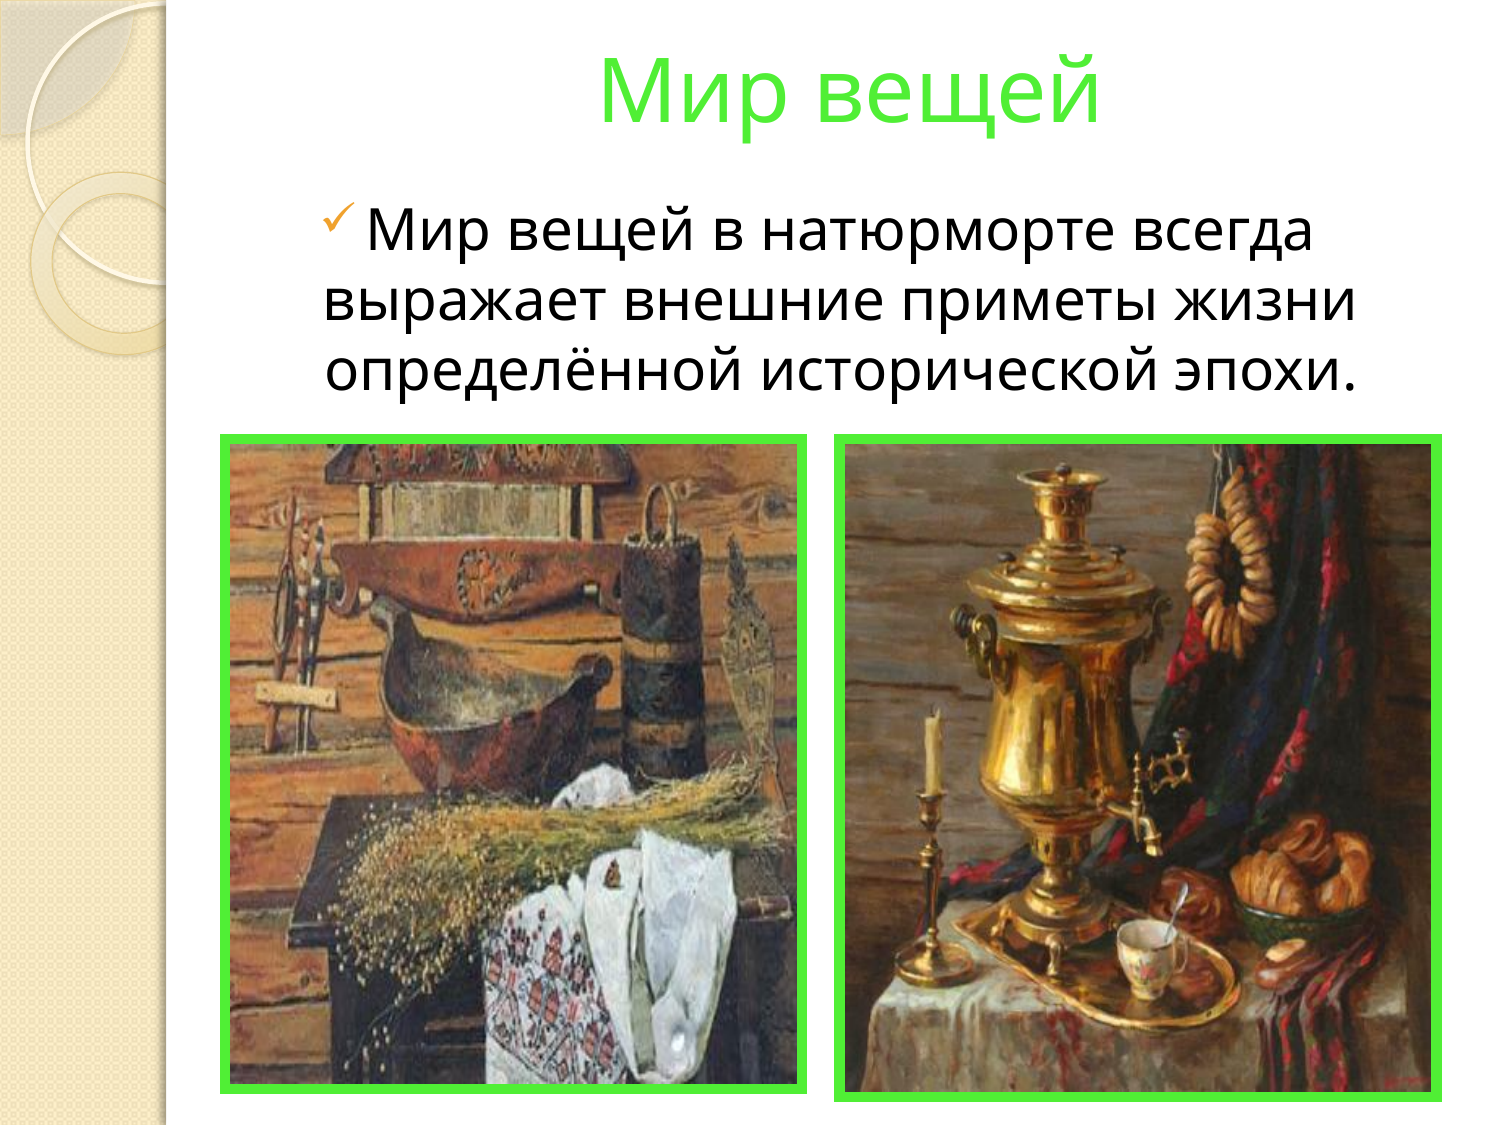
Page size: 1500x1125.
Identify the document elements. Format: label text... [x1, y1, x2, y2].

list Мир вещей в натюрморте всегда выражает внешние приметы жизни определённой исторической эпохи. [194, 184, 1427, 450]
title Мир вещей [235, 0, 1466, 173]
picture [844, 444, 1432, 1093]
picture [229, 444, 798, 1085]
